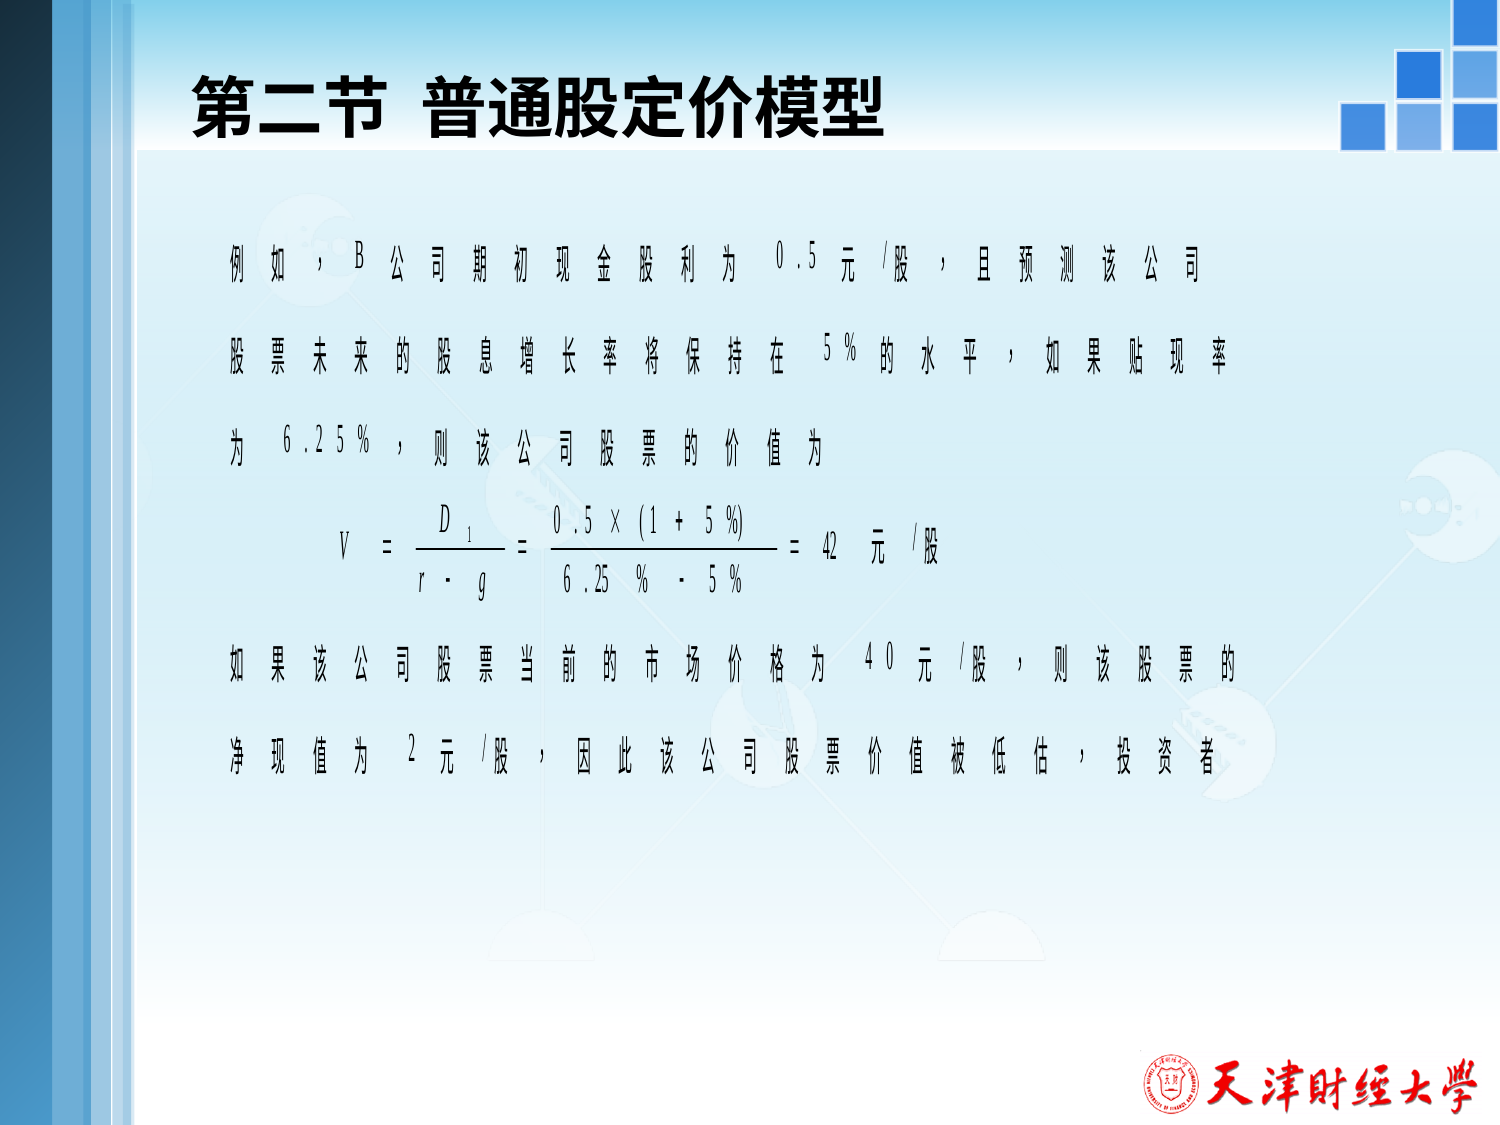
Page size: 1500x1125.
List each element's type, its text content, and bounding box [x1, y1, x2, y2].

title 第二节 普通股定价模型 [174, 75, 1175, 138]
picture [132, 150, 1500, 1125]
